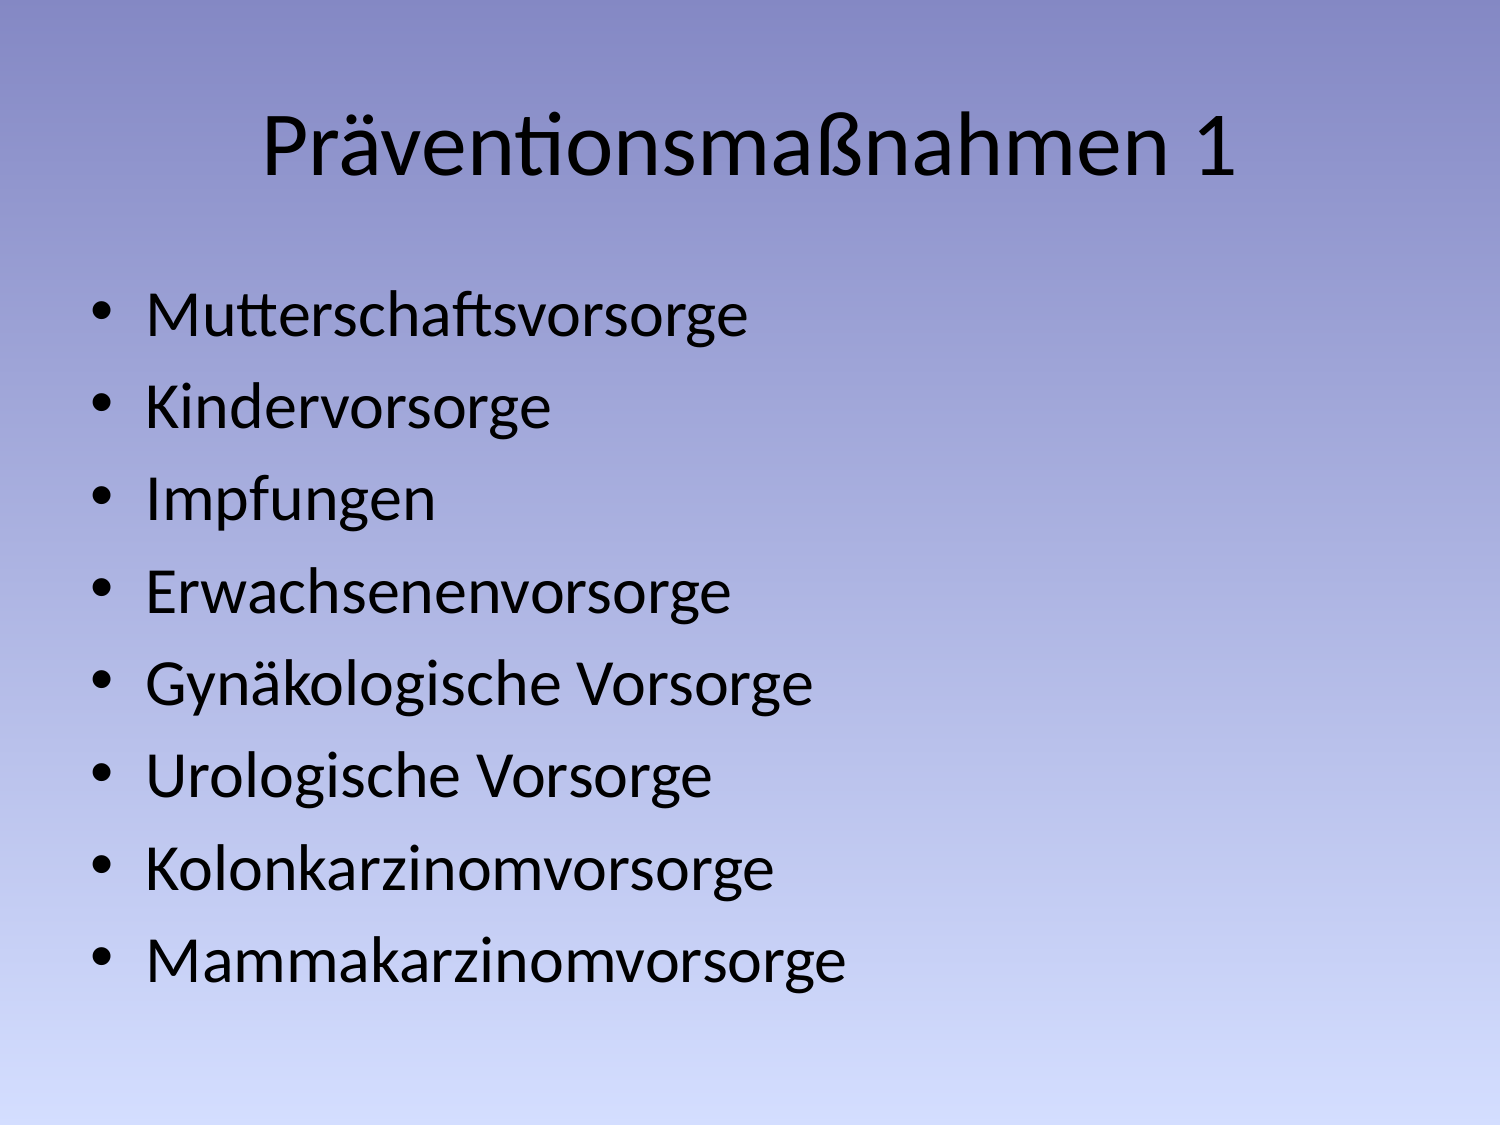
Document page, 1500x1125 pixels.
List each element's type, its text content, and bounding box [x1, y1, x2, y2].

title Präventionsmaßnahmen 1 [75, 45, 1425, 233]
list Mutterschaftsvorsorge Kindervorsorge Impfungen Erwachsenenvorsorge Gynäkologische Vorsorge Urologische Vorsorge Kolonkarzinomvorsorge Mammakarzinomvorsorge [75, 262, 1425, 1005]
